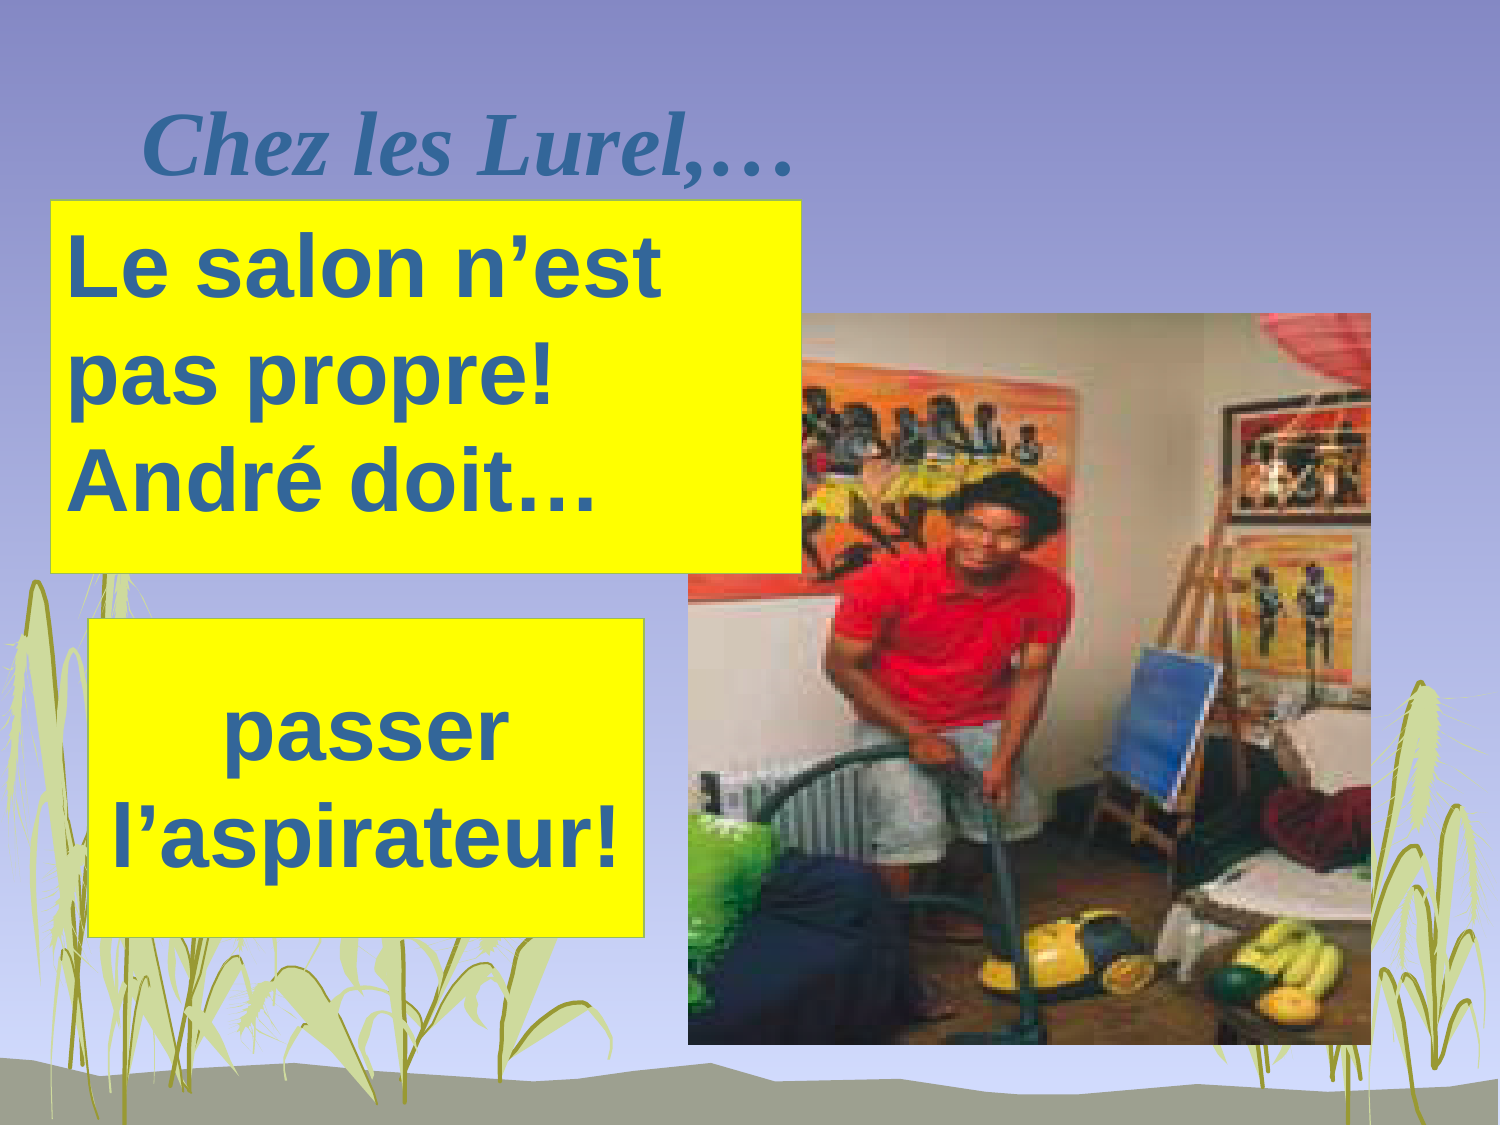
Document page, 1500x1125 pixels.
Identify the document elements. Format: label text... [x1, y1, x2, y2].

text_box passer l’aspirateur! [88, 618, 644, 938]
picture [687, 313, 1371, 1046]
text_box Le salon n’est pas propre! André doit… [50, 199, 802, 574]
title Chez les Lurel,… [126, 37, 1371, 241]
